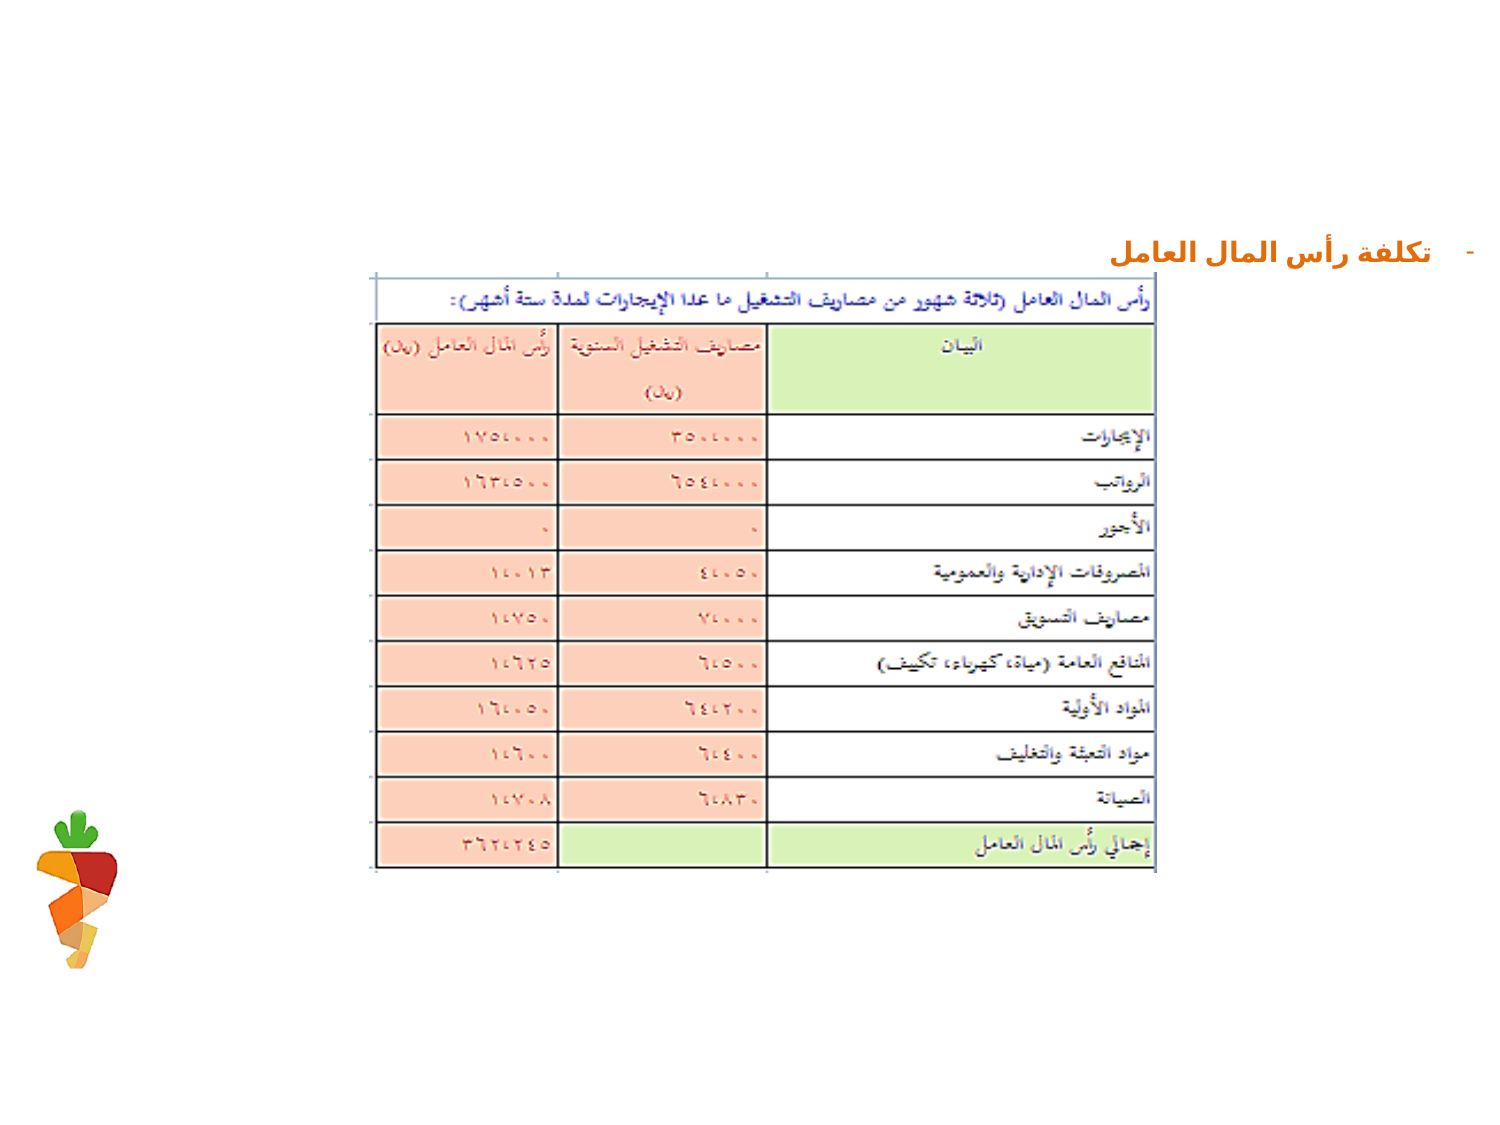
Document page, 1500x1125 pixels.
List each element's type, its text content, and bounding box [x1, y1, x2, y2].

picture [31, 807, 122, 969]
text_box تكلفة رأس المال العامل [1094, 221, 1490, 275]
picture [369, 272, 1157, 873]
